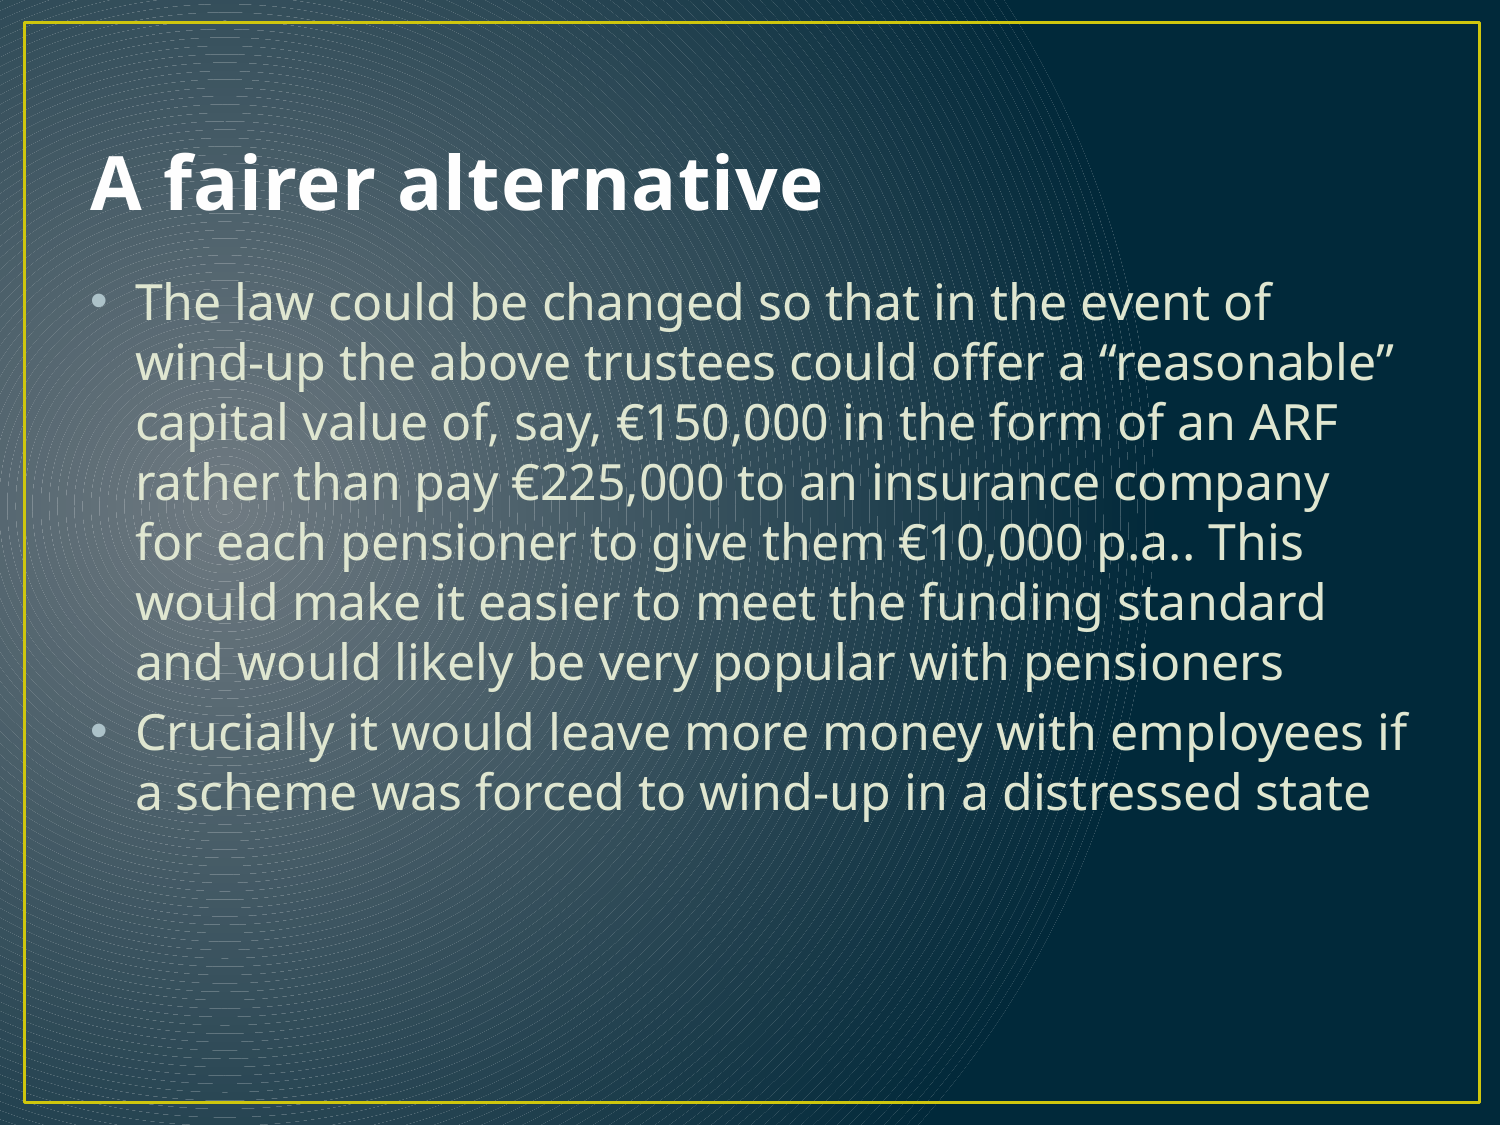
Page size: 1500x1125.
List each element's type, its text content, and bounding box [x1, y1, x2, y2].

list The law could be changed so that in the event of wind-up the above trustees could offer a “reasonable” capital value of, say, €150,000 in the form of an ARF rather than pay €225,000 to an insurance company for each pensioner to give them €10,000 p.a.. This would make it easier to meet the funding standard and would likely be very popular with pensioners Crucially it would leave more money with employees if a scheme was forced to wind-up in a distressed state [75, 262, 1425, 1005]
title A fairer alternative [75, 45, 1425, 233]
